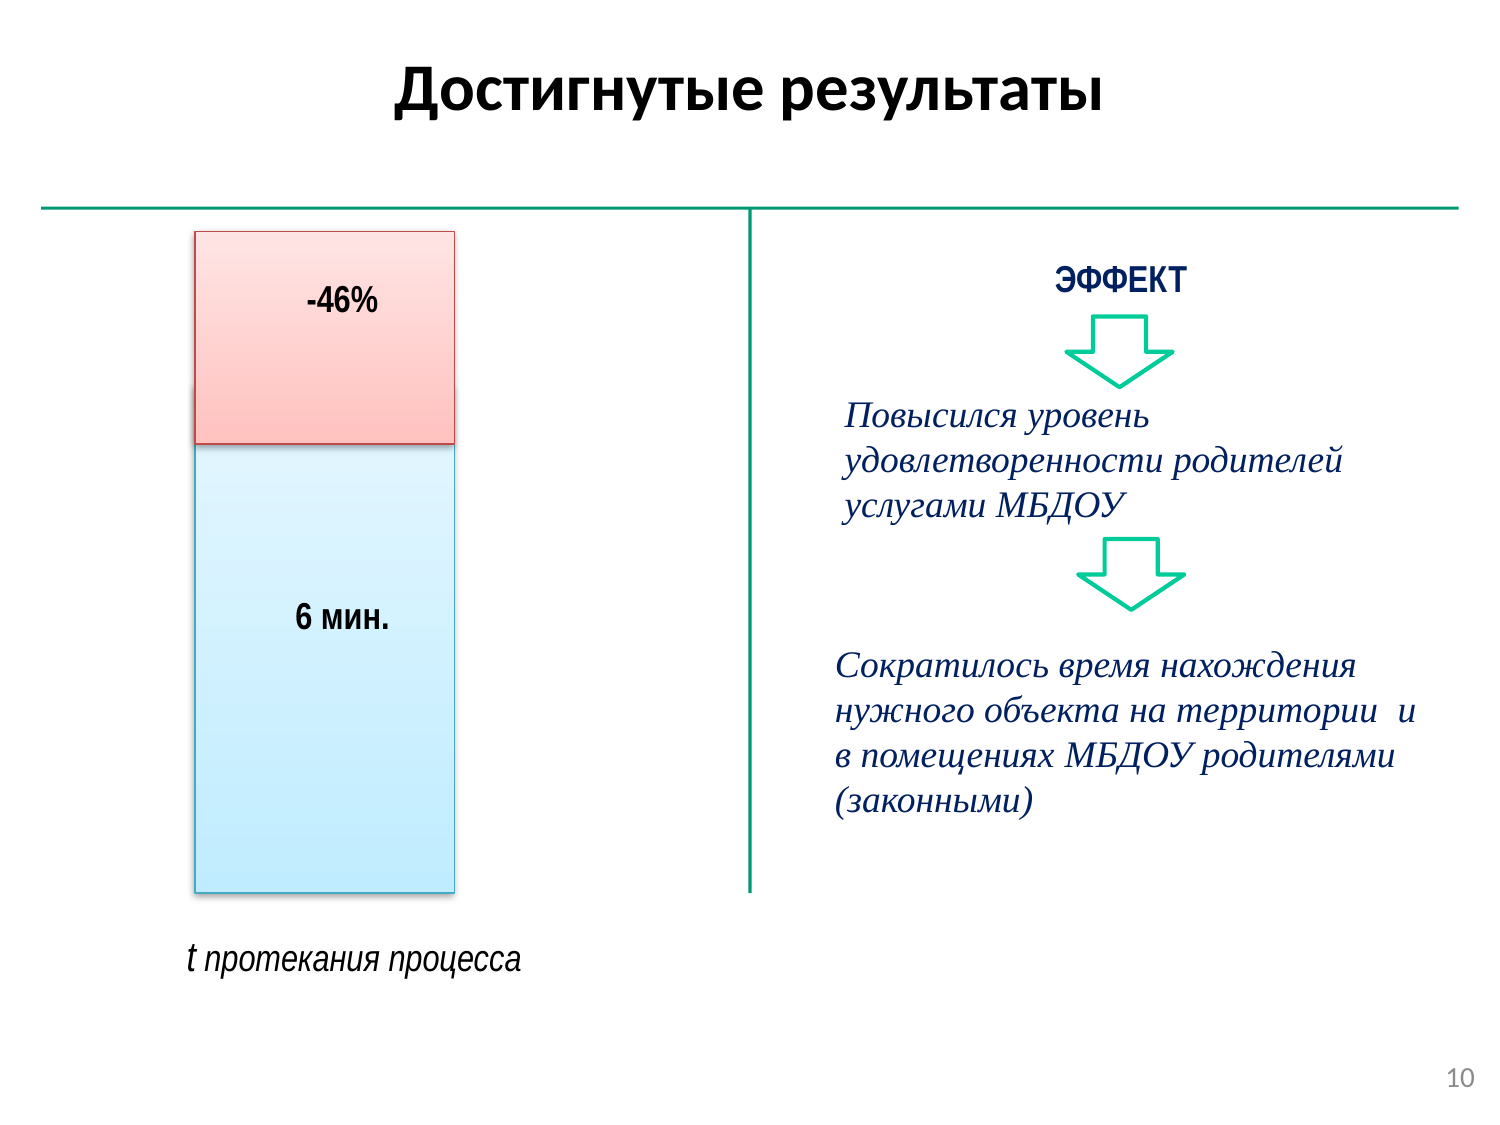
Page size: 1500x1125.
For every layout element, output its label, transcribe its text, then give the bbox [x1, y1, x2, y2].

text_box Сократилось время нахождения нужного объекта на территории и в помещениях МБДОУ родителями (законными) [820, 632, 1454, 828]
text_box t протекания процесса [159, 922, 550, 987]
text_box [194, 451, 455, 894]
text_box -46% [230, 267, 455, 327]
text_box ЭФФЕКТ Повысился уровень удовлетворенности родителей услугами МБДОУ [829, 247, 1421, 632]
text_box 6 мин. [230, 584, 455, 645]
text_box [1076, 536, 1187, 612]
text_box [194, 231, 455, 445]
text_box Достигнутые результаты [17, 30, 1483, 138]
text_box [1064, 314, 1175, 389]
text_box 10 [1429, 1045, 1490, 1106]
